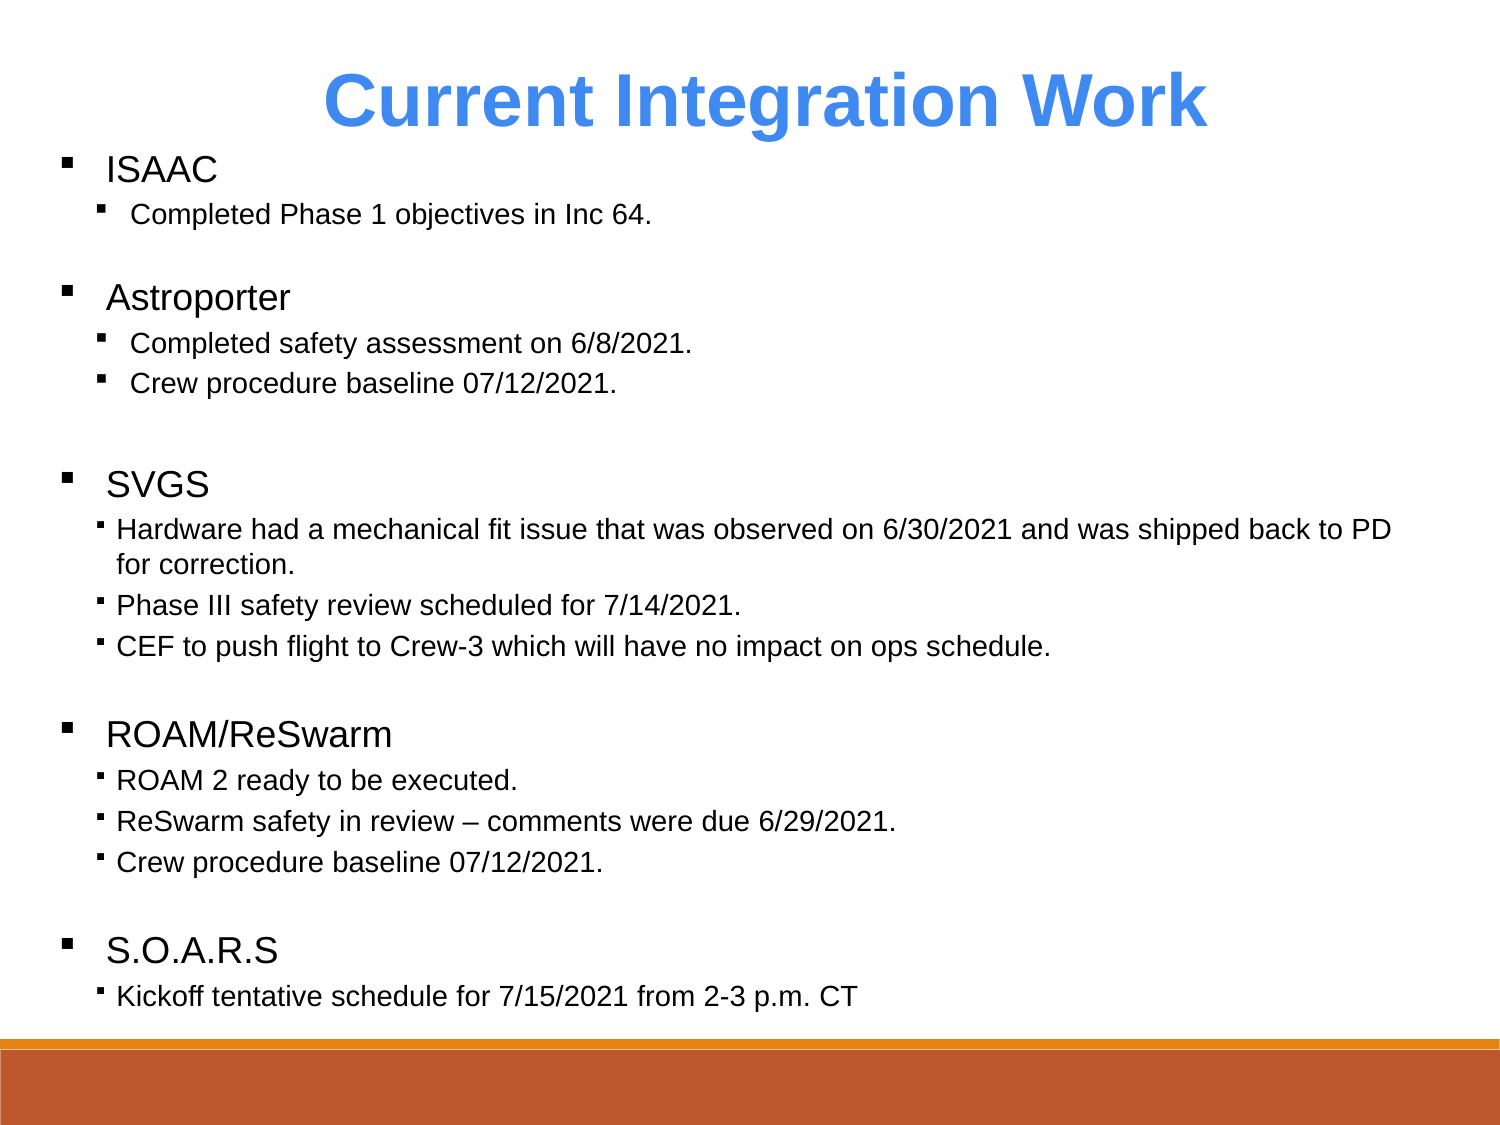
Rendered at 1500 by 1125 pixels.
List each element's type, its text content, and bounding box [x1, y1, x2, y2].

text_box Current Integration Work [308, 43, 1225, 137]
text_box ISAAC Completed Phase 1 objectives in Inc 64. Astroporter Completed safety assessment on 6/8/2021. Crew procedure baseline 07/12/2021. SVGS Hardware had a mechanical fit issue that was observed on 6/30/2021 and was shipped back to PD for correction. Phase III safety review scheduled for 7/14/2021. CEF to push flight to Crew-3 which will have no impact on ops schedule. ROAM/ReSwarm ROAM 2 ready to be executed. ReSwarm safety in review – comments were due 6/29/2021. Crew procedure baseline 07/12/2021. S.O.A.R.S Kickoff tentative schedule for 7/15/2021 from 2-3 p.m. CT [9, 137, 1437, 1125]
